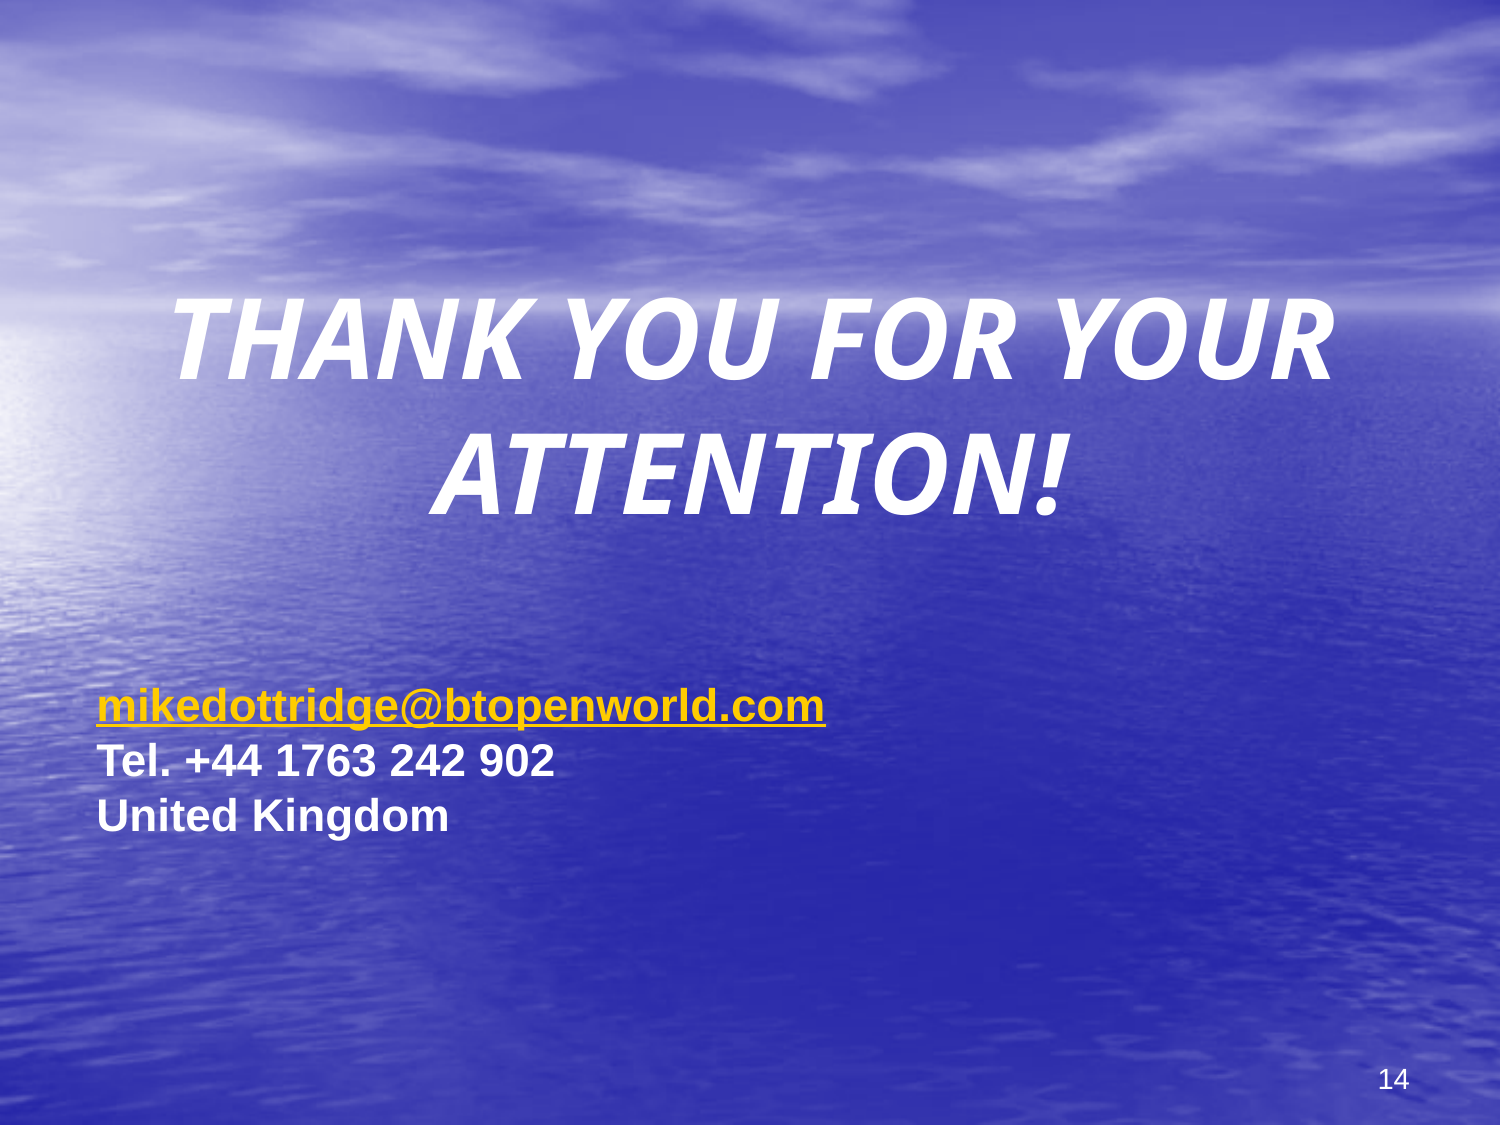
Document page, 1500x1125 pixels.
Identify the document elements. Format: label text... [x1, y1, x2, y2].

text_box mikedottridge@btopenworld.com Tel. +44 1763 242 902 United Kingdom [81, 668, 841, 849]
slide_number 14 [1074, 1024, 1425, 1103]
title THANK YOU FOR YOUR ATTENTION! [76, 255, 1427, 549]
